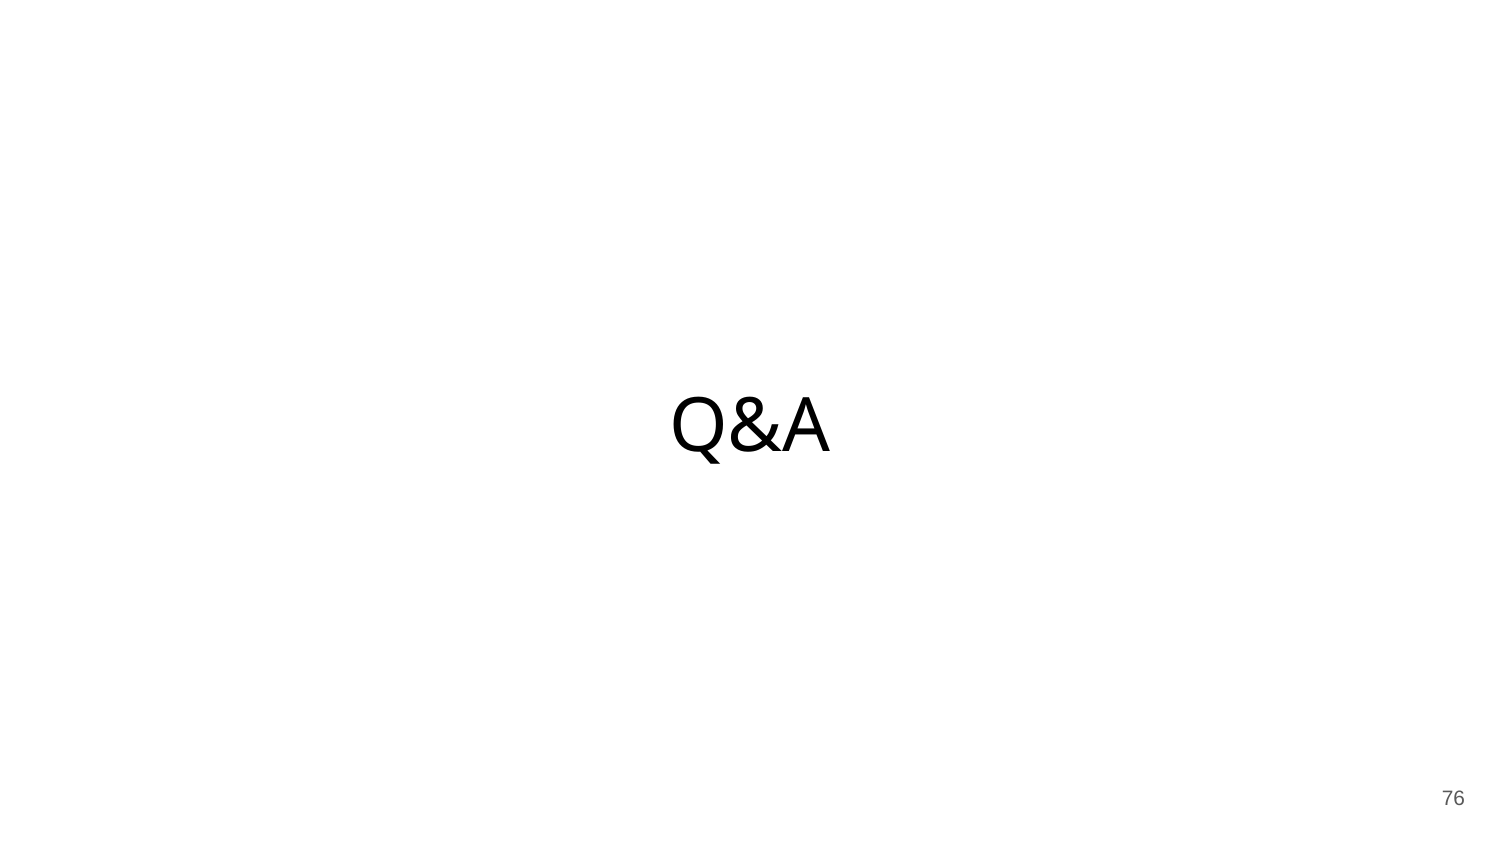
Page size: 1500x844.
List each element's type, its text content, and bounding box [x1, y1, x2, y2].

slide_number 76 [1389, 764, 1480, 830]
title Q&A [51, 352, 1449, 491]
